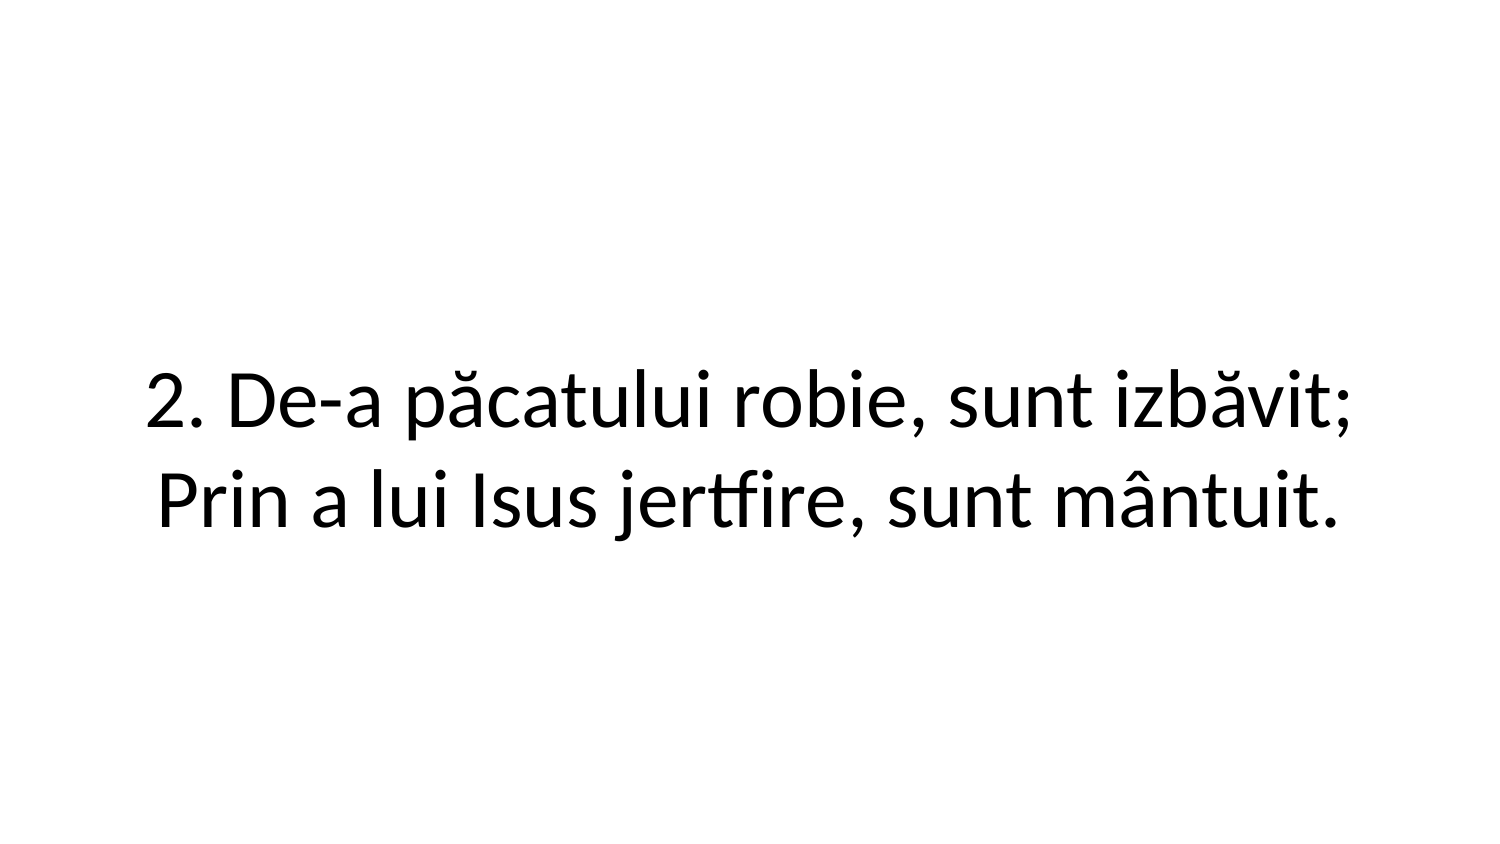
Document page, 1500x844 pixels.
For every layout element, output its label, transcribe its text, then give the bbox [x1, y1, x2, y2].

text_box 2. De-a păcatului robie, sunt izbăvit; Prin a lui Isus jertfire, sunt mântuit. [129, 292, 1371, 552]
